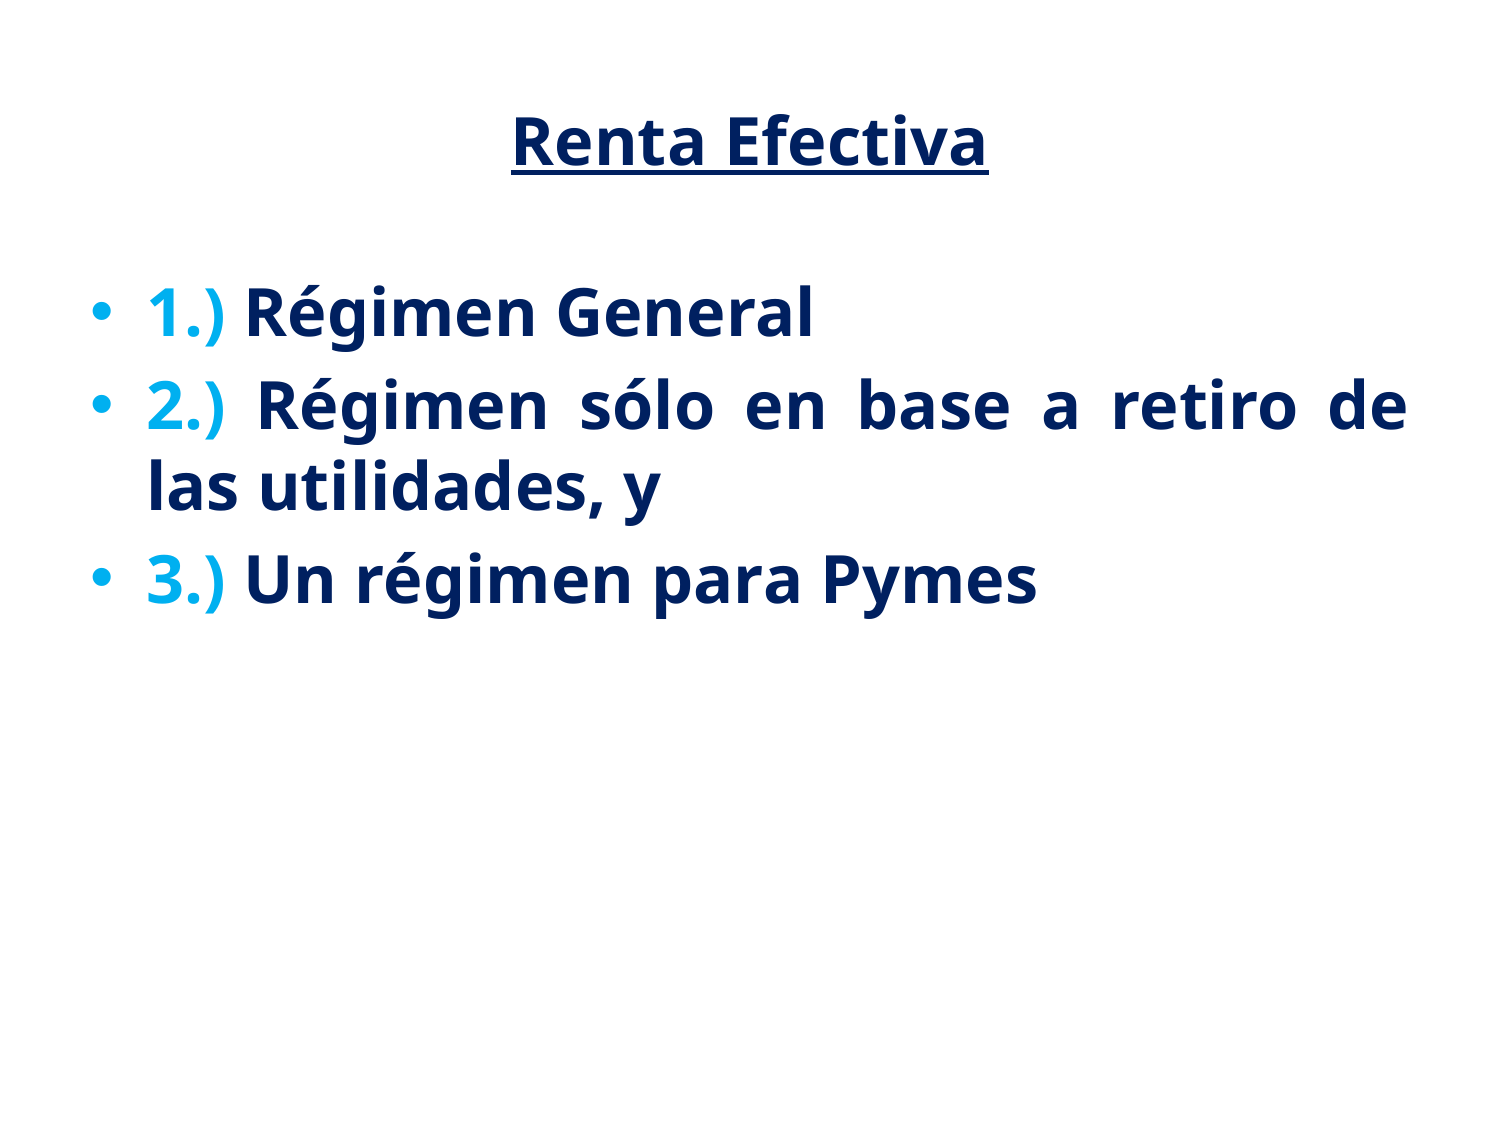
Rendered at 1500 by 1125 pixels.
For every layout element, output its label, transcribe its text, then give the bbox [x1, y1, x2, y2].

title Renta Efectiva [74, 44, 1426, 233]
list 1.) Régimen General 2.) Régimen sólo en base a retiro de las utilidades, y 3.) Un régimen para Pymes [74, 262, 1426, 1006]
